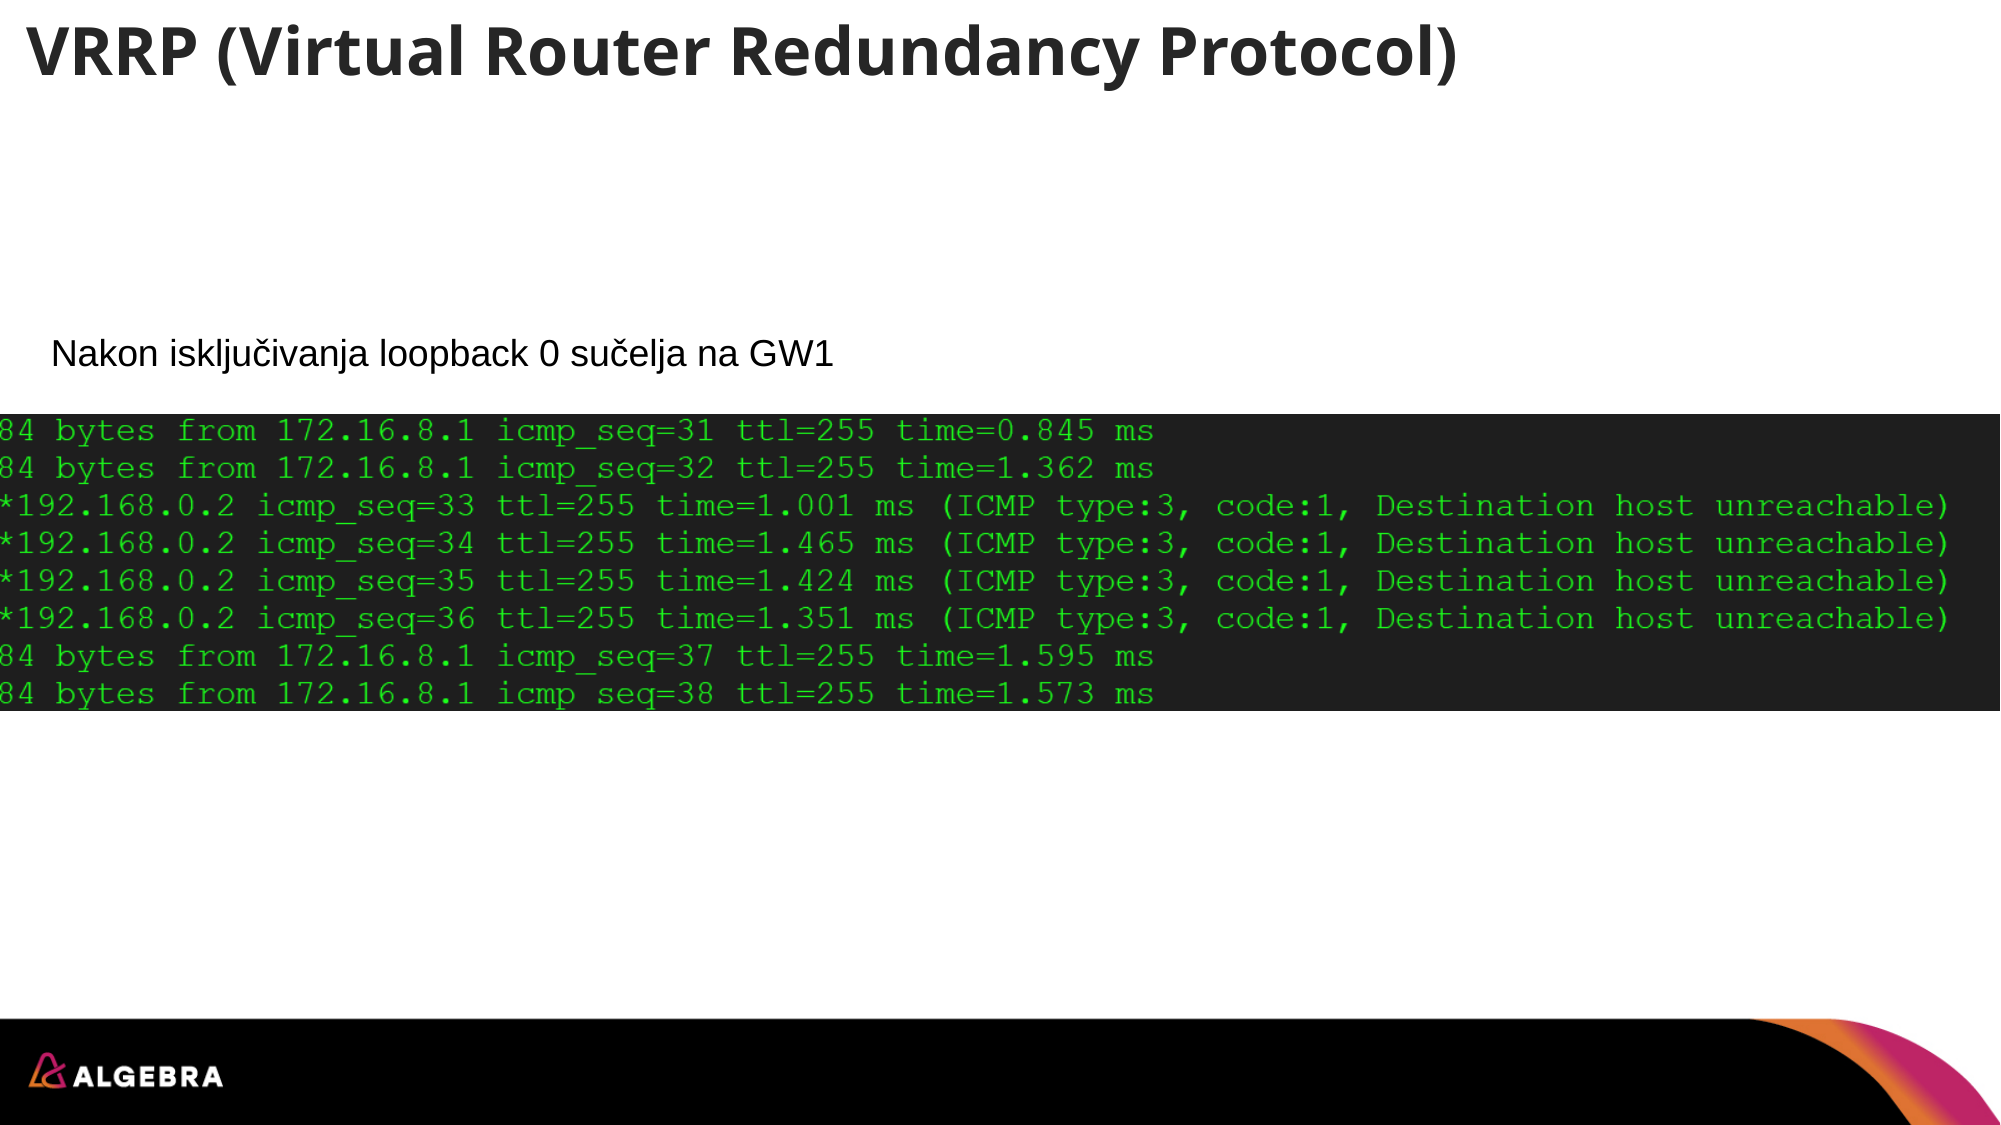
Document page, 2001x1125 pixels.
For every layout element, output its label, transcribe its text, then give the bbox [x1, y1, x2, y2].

text_box Nakon isključivanja loopback 0 sučelja na GW1 [36, 321, 850, 382]
picture [0, 0, 2001, 1125]
title VRRP (Virtual Router Redundancy Protocol) [11, 10, 1959, 187]
